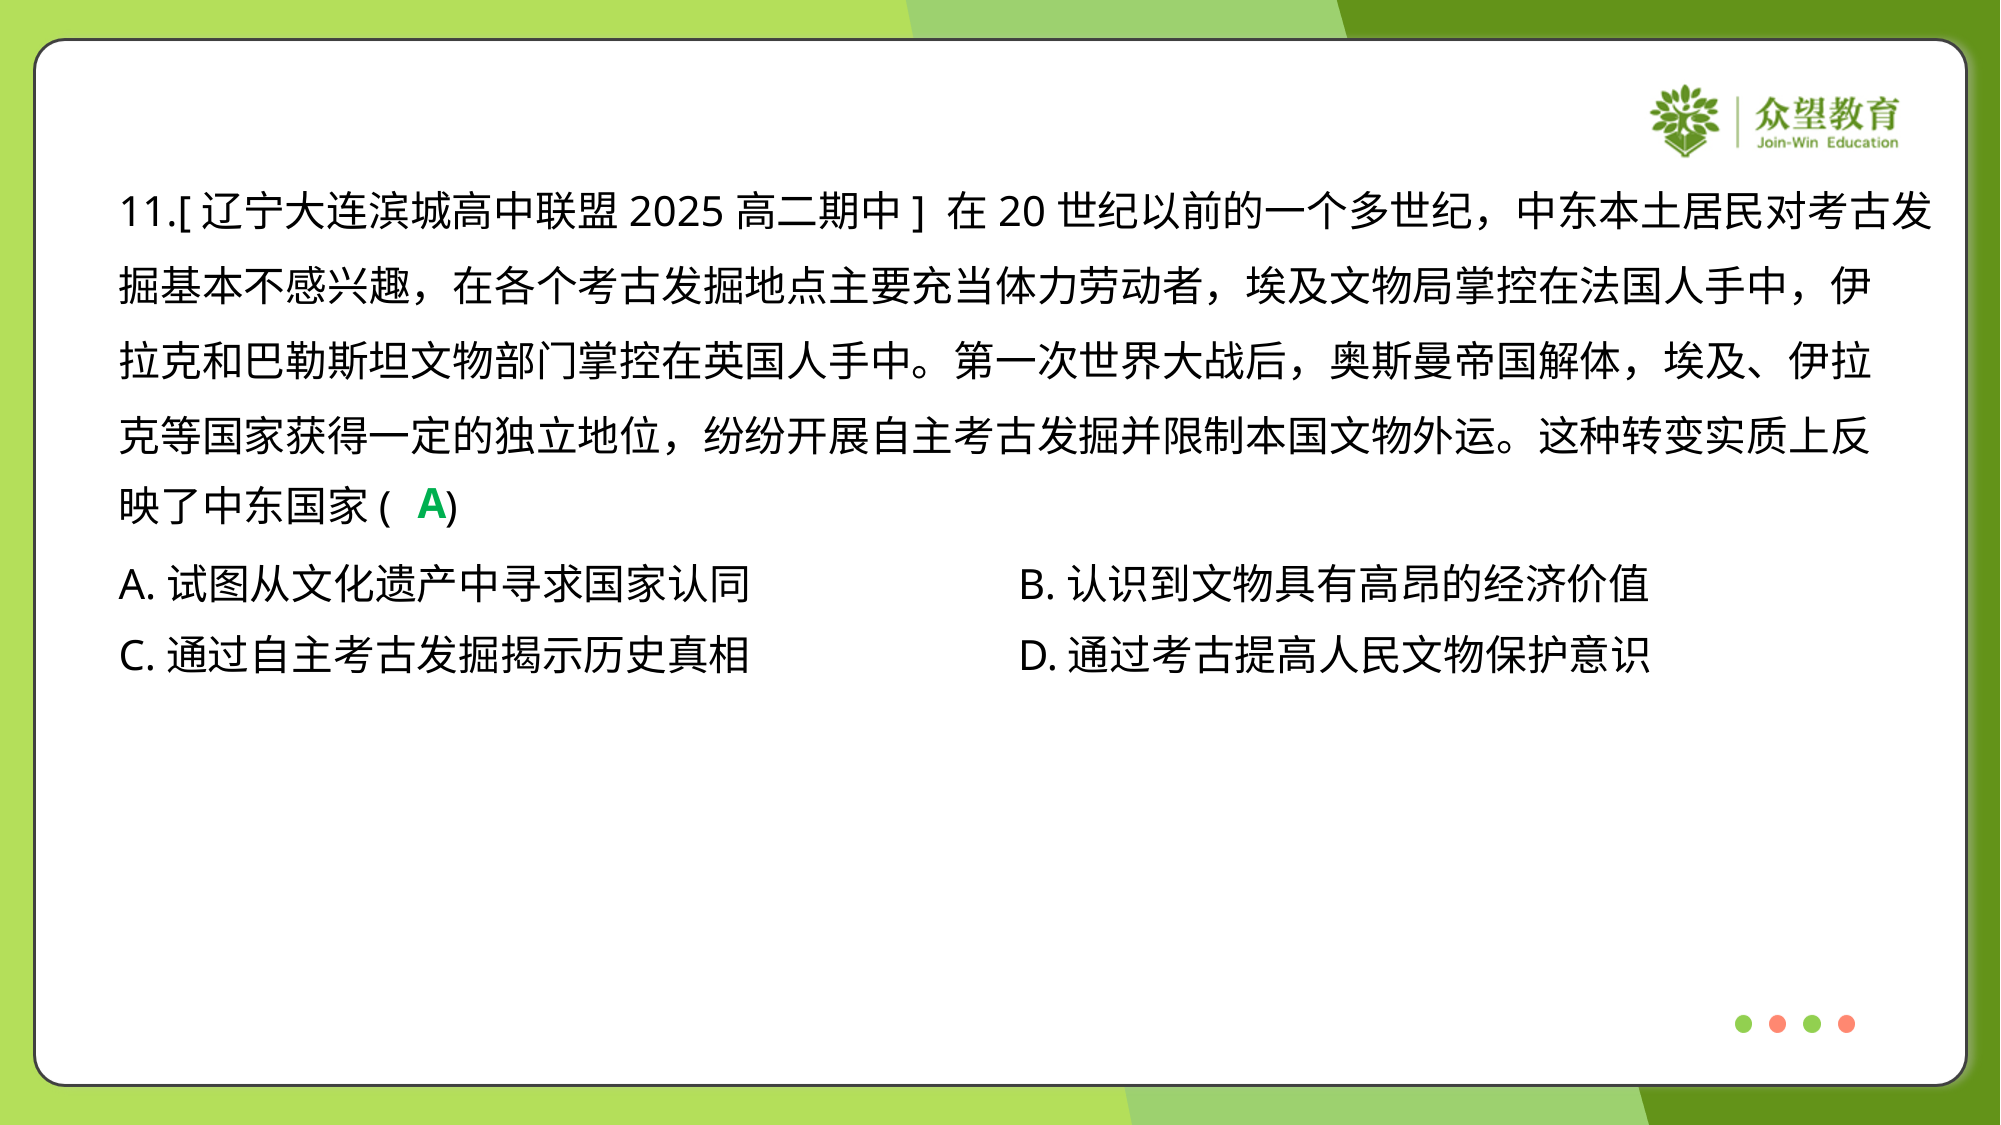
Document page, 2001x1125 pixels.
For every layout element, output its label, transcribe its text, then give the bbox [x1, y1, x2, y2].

picture [0, 0, 2000, 1125]
text_box 11.[辽宁大连滨城高中联盟2025高二期中] 在20世纪以前的一个多世纪，中东本土居民对考古发 掘基本不感兴趣，在各个考古发掘地点主要充当体力劳动者，埃及文物局掌控在法国人手中，伊 拉克和巴勒斯坦文物部门掌控在英国人手中。第一次世界大战后，奥斯曼帝国解体，埃及、伊拉 克等国家获得一定的独立地位，纷纷开展自主考古发掘并限制本国文物外运。这种转变实质上反 映了中东国家( ) [118, 159, 1883, 523]
text_box A [401, 456, 463, 521]
text_box A.试图从文化遗产中寻求国家认同 B.认识到文物具有高昂的经济价值 C.通过自主考古发掘揭示历史真相 D.通过考古提高人民文物保护意识 [118, 532, 1883, 672]
